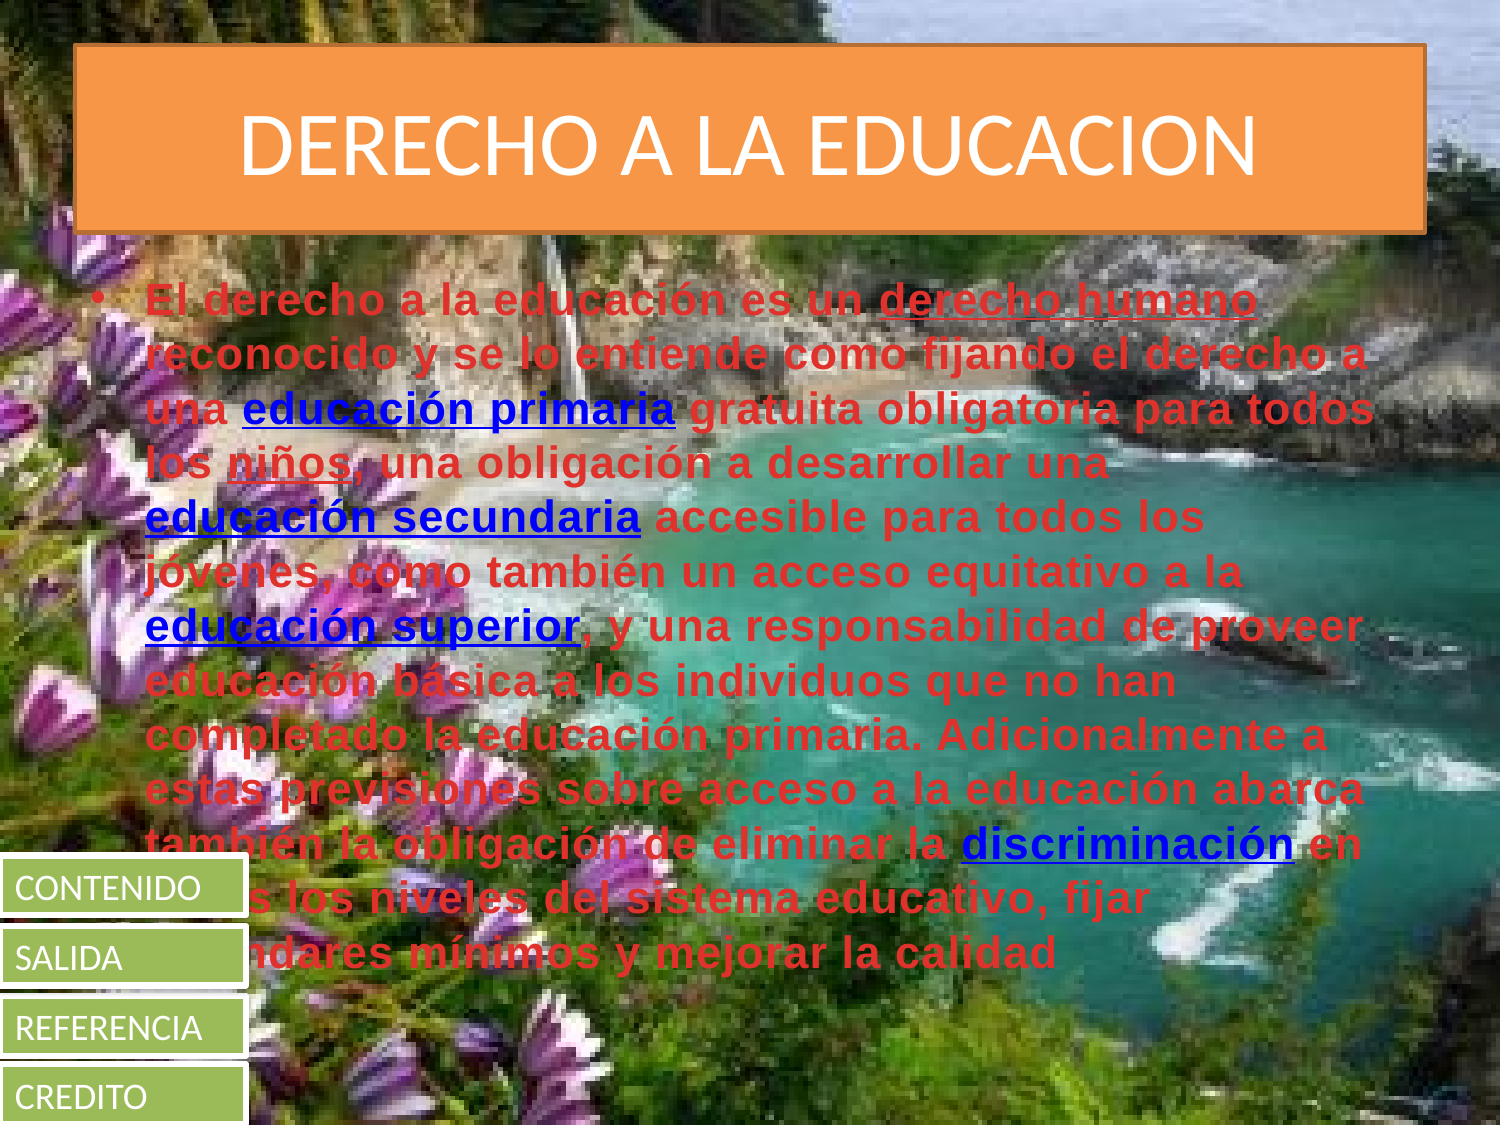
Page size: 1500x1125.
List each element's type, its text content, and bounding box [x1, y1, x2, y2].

text_box CONTENIDO [0, 852, 249, 918]
picture [0, 918, 75, 923]
title DERECHO A LA EDUCACION [73, 43, 1427, 235]
picture [0, 989, 75, 993]
text_box REFERENCIA [0, 994, 249, 1059]
text_box CREDITO [0, 1061, 249, 1125]
list El derecho a la educación es un derecho humano reconocido y se lo entiende como fijando el derecho a una educación primaria gratuita obligatoria para todos los niños, una obligación a desarrollar una educación secundaria accesible para todos los jóvenes, como también un acceso equitativo a la educación superior, y una responsabilidad de proveer educación básica a los individuos que no han completado la educación primaria. Adicionalmente a estas previsiones sobre acceso a la educación abarca también la obligación de eliminar la discriminación en todos los niveles del sistema educativo, fijar estándares mínimos y mejorar la calidad [75, 262, 1425, 1005]
text_box SALIDA [0, 923, 249, 989]
picture [0, 0, 1500, 1125]
